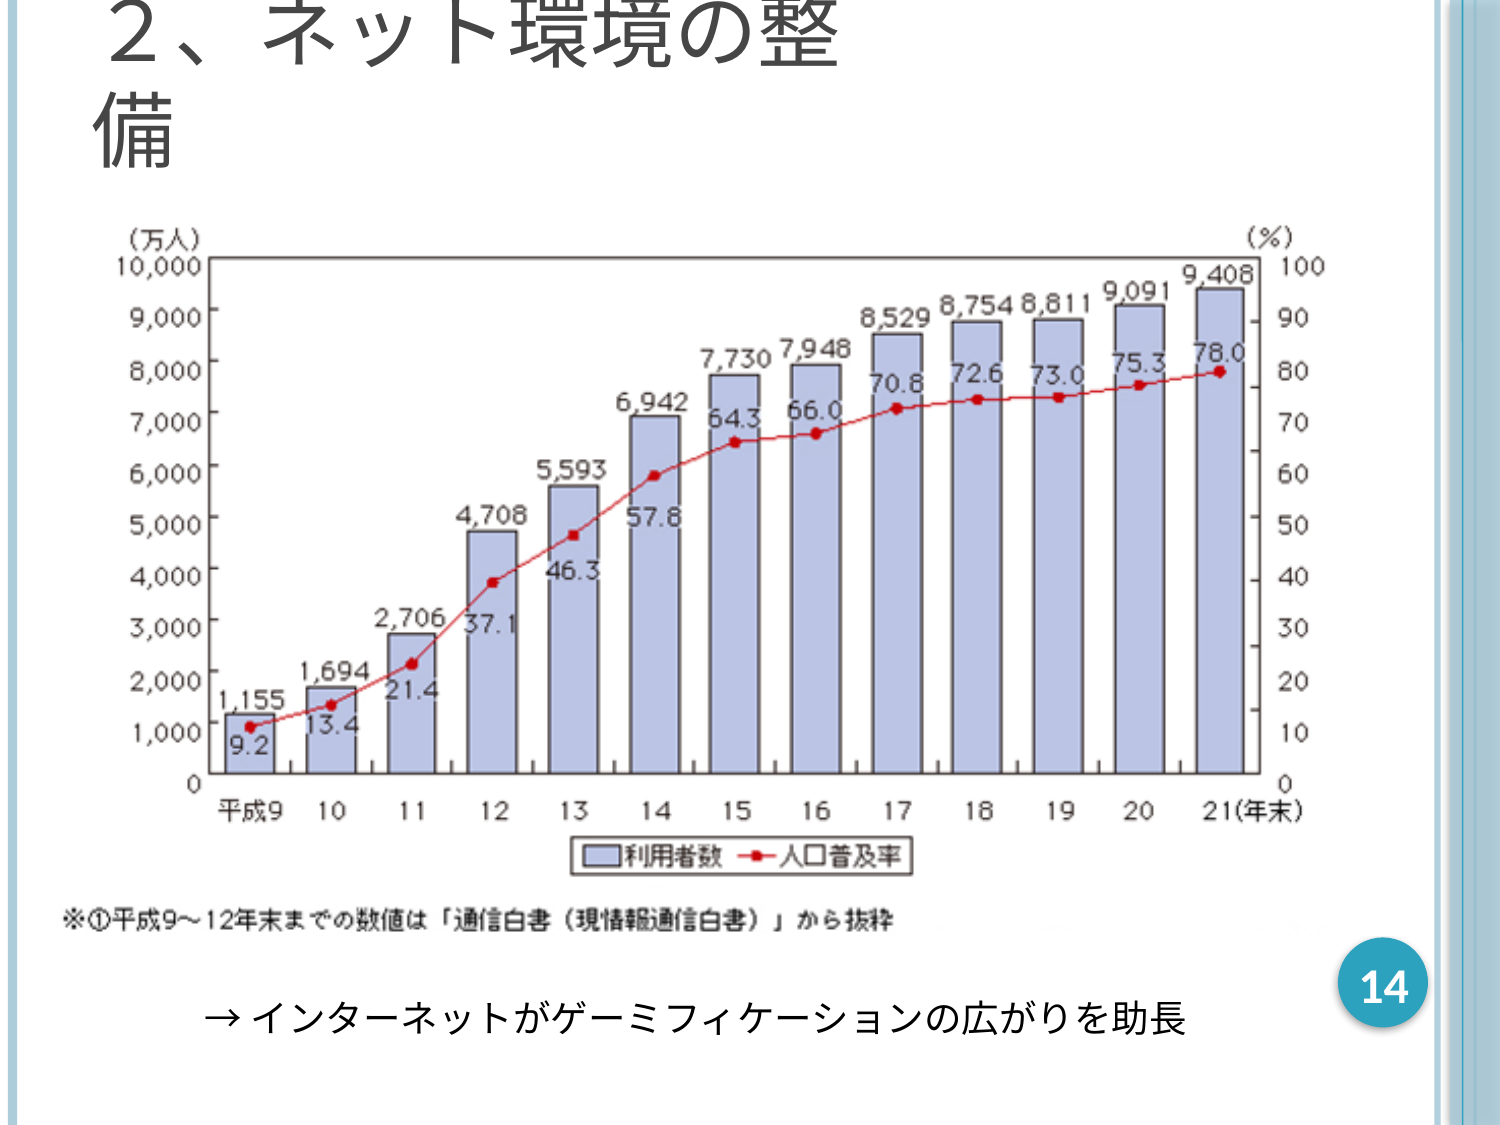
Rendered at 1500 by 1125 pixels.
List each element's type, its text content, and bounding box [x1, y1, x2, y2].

picture [50, 207, 1419, 936]
text_box →インターネットがゲーミフィケーションの広がりを助長 [189, 987, 1229, 1048]
title ２、ネット環境の整備 [76, 54, 880, 186]
slide_number 14 [1333, 940, 1434, 1027]
